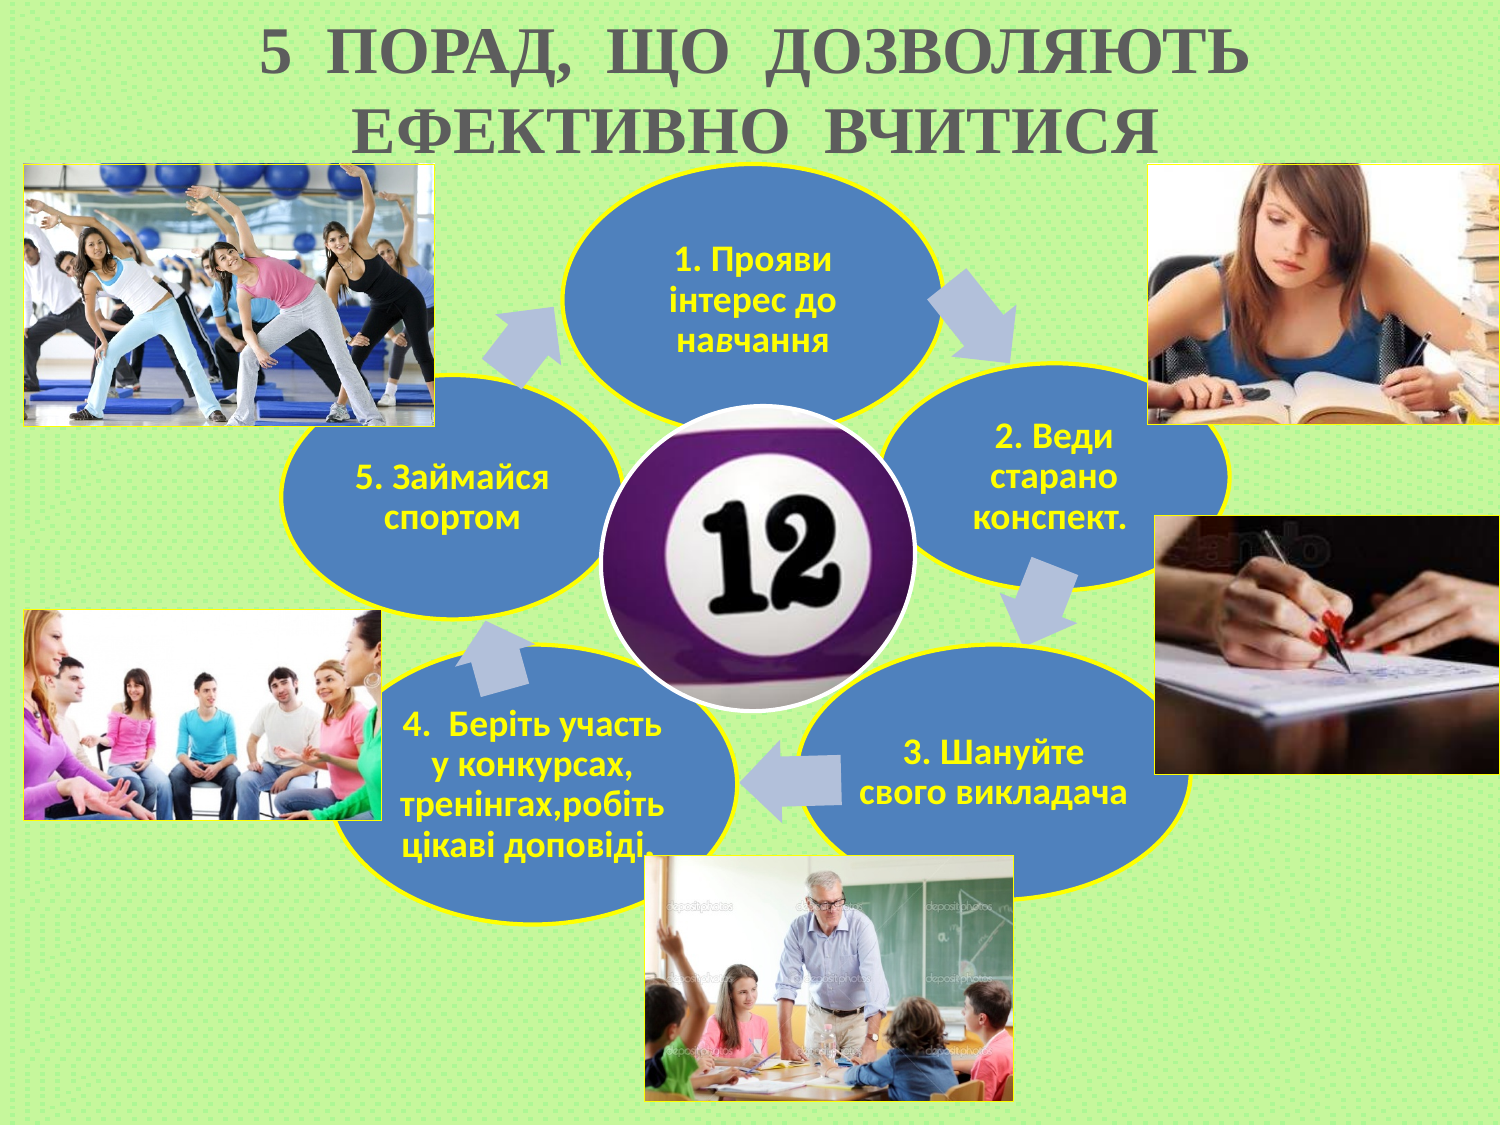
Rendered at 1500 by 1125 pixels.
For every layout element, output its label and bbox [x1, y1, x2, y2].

picture [0, 0, 1500, 1125]
text_box [187, 105, 1325, 927]
text_box [606, 400, 910, 718]
